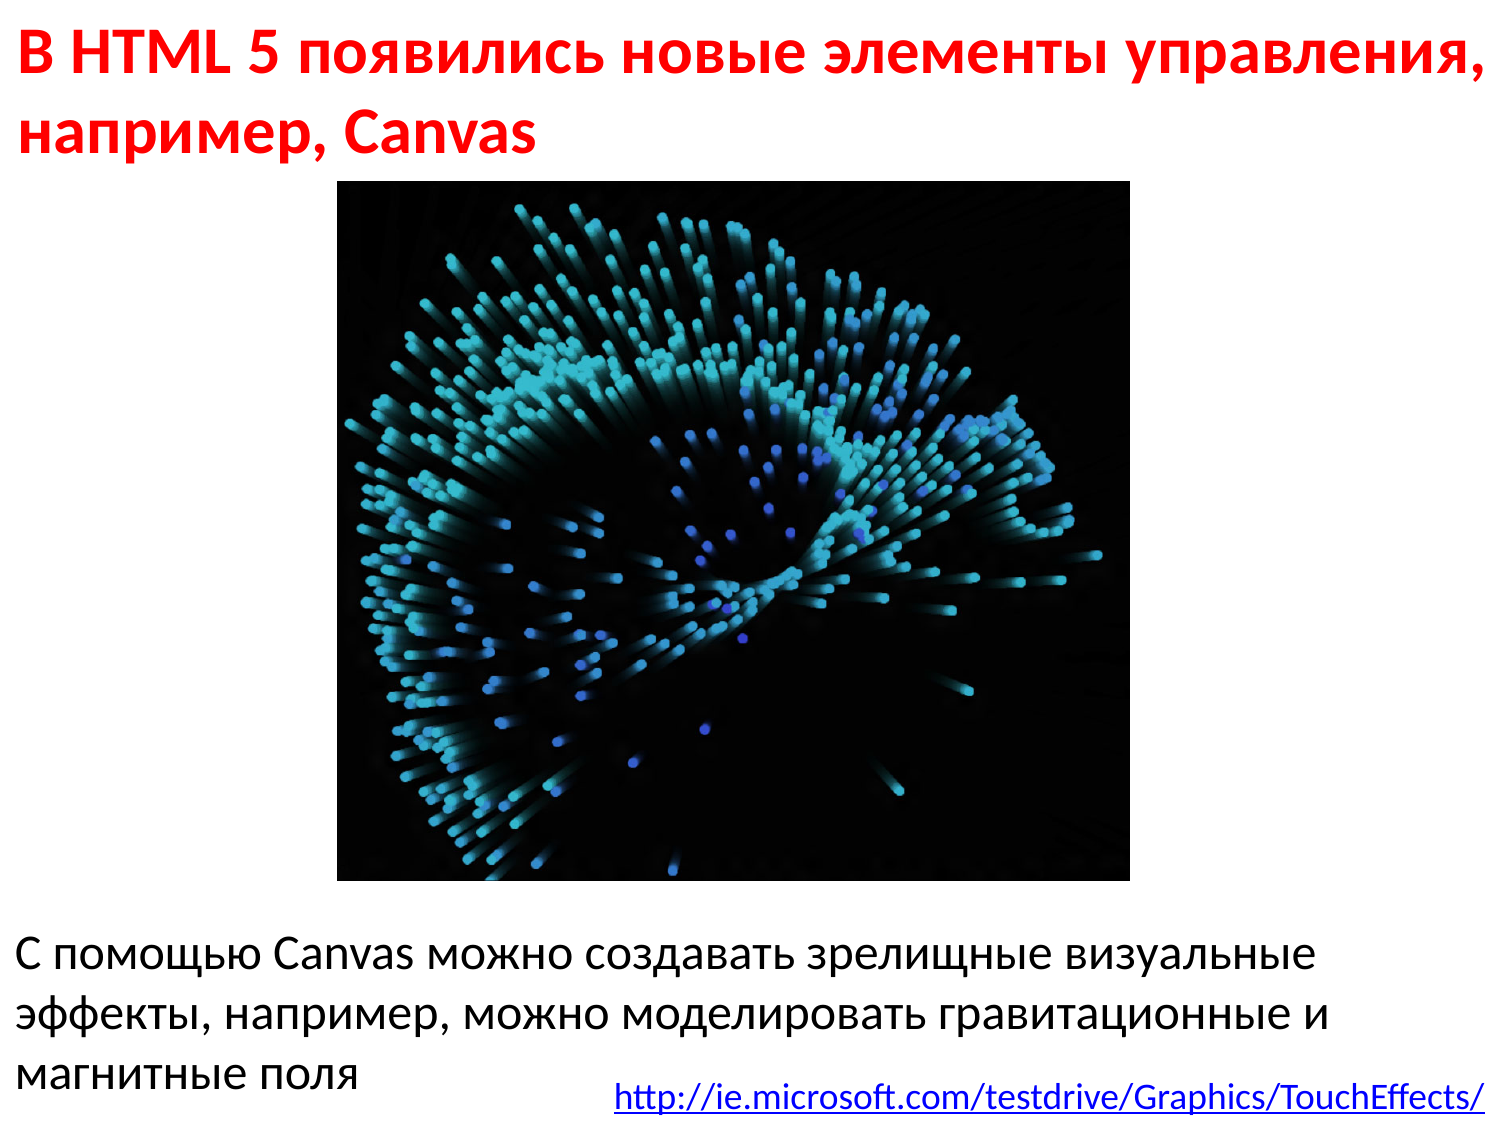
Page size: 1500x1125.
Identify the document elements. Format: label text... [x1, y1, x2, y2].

text_box http://ie.microsoft.com/testdrive/Graphics/TouchEffects/ [598, 1108, 1500, 1125]
picture [337, 181, 1131, 882]
text_box В HTML 5 появились новые элементы управления, например, Canvas [2, 0, 1500, 175]
text_box С помощью Canvas можно создавать зрелищные визуальные эффекты, например, можно моделировать гравитационные и магнитные поля [0, 912, 1500, 1108]
